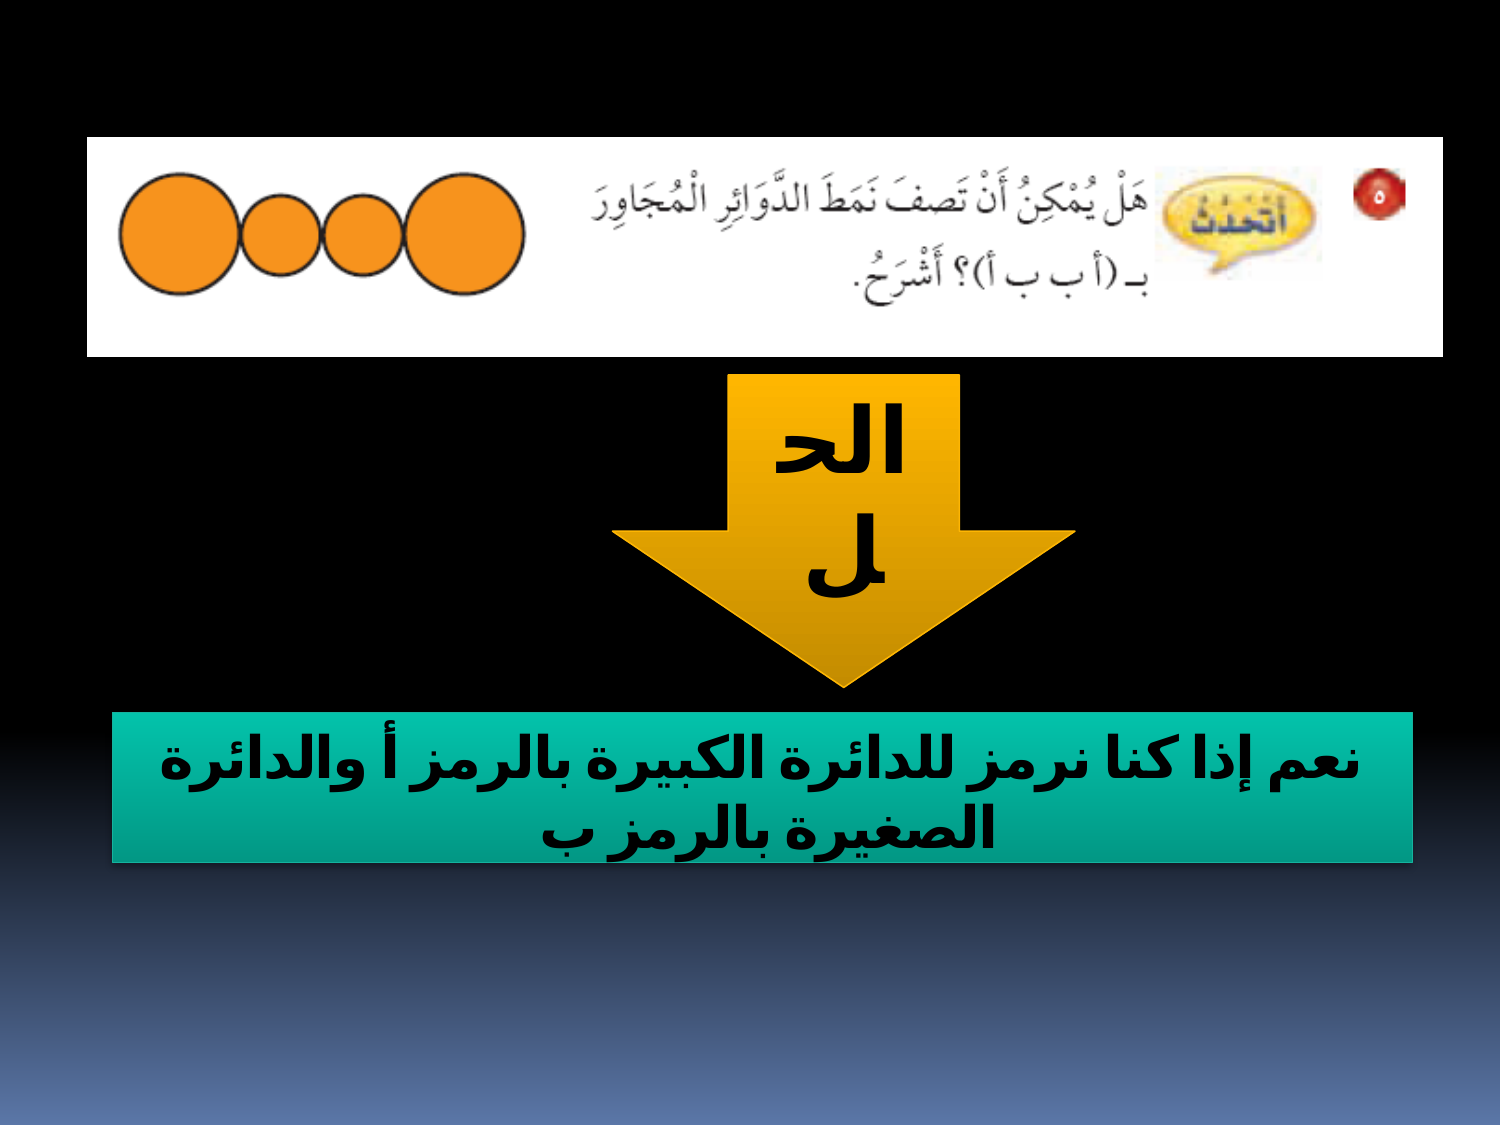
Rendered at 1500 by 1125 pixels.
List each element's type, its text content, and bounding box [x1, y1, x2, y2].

text_box الحل [611, 374, 1076, 689]
text_box نعم إذا كنا نرمز للدائرة الكبيرة بالرمز أ والدائرة الصغيرة بالرمز ب [112, 712, 1413, 863]
picture [87, 137, 1443, 357]
